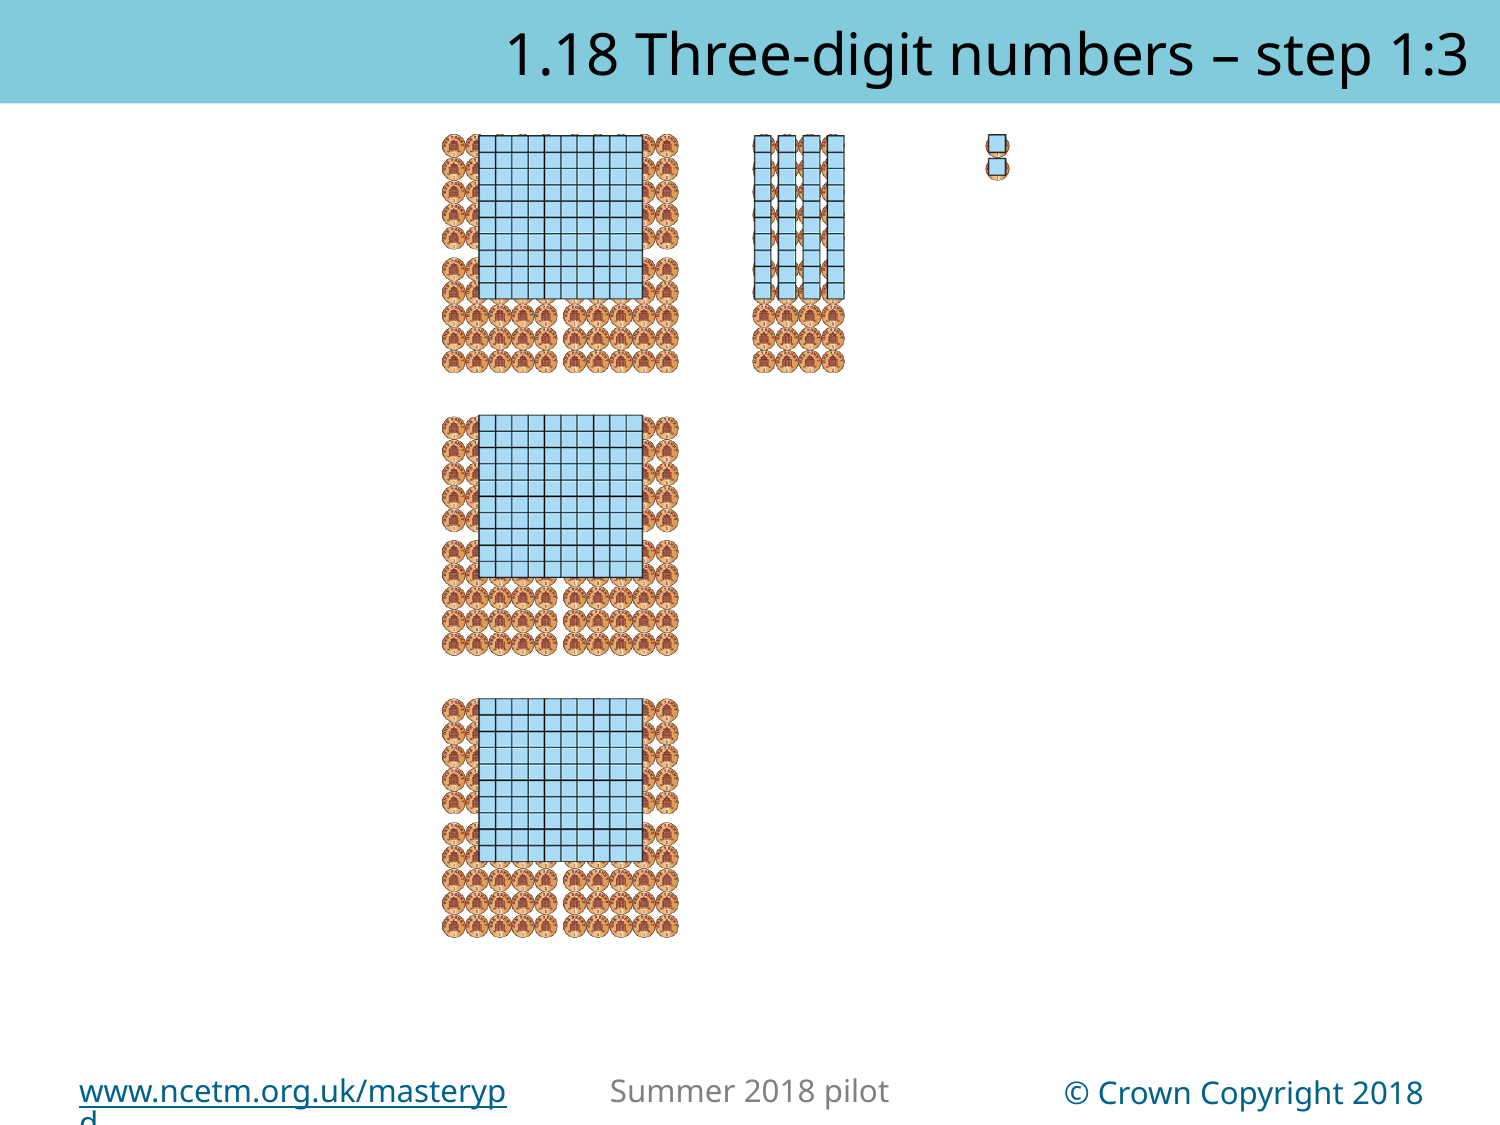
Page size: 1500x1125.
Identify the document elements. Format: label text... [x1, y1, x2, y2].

list 1.18 Three-digit numbers – step 1:3 [0, 0, 1500, 104]
picture [442, 116, 1058, 944]
